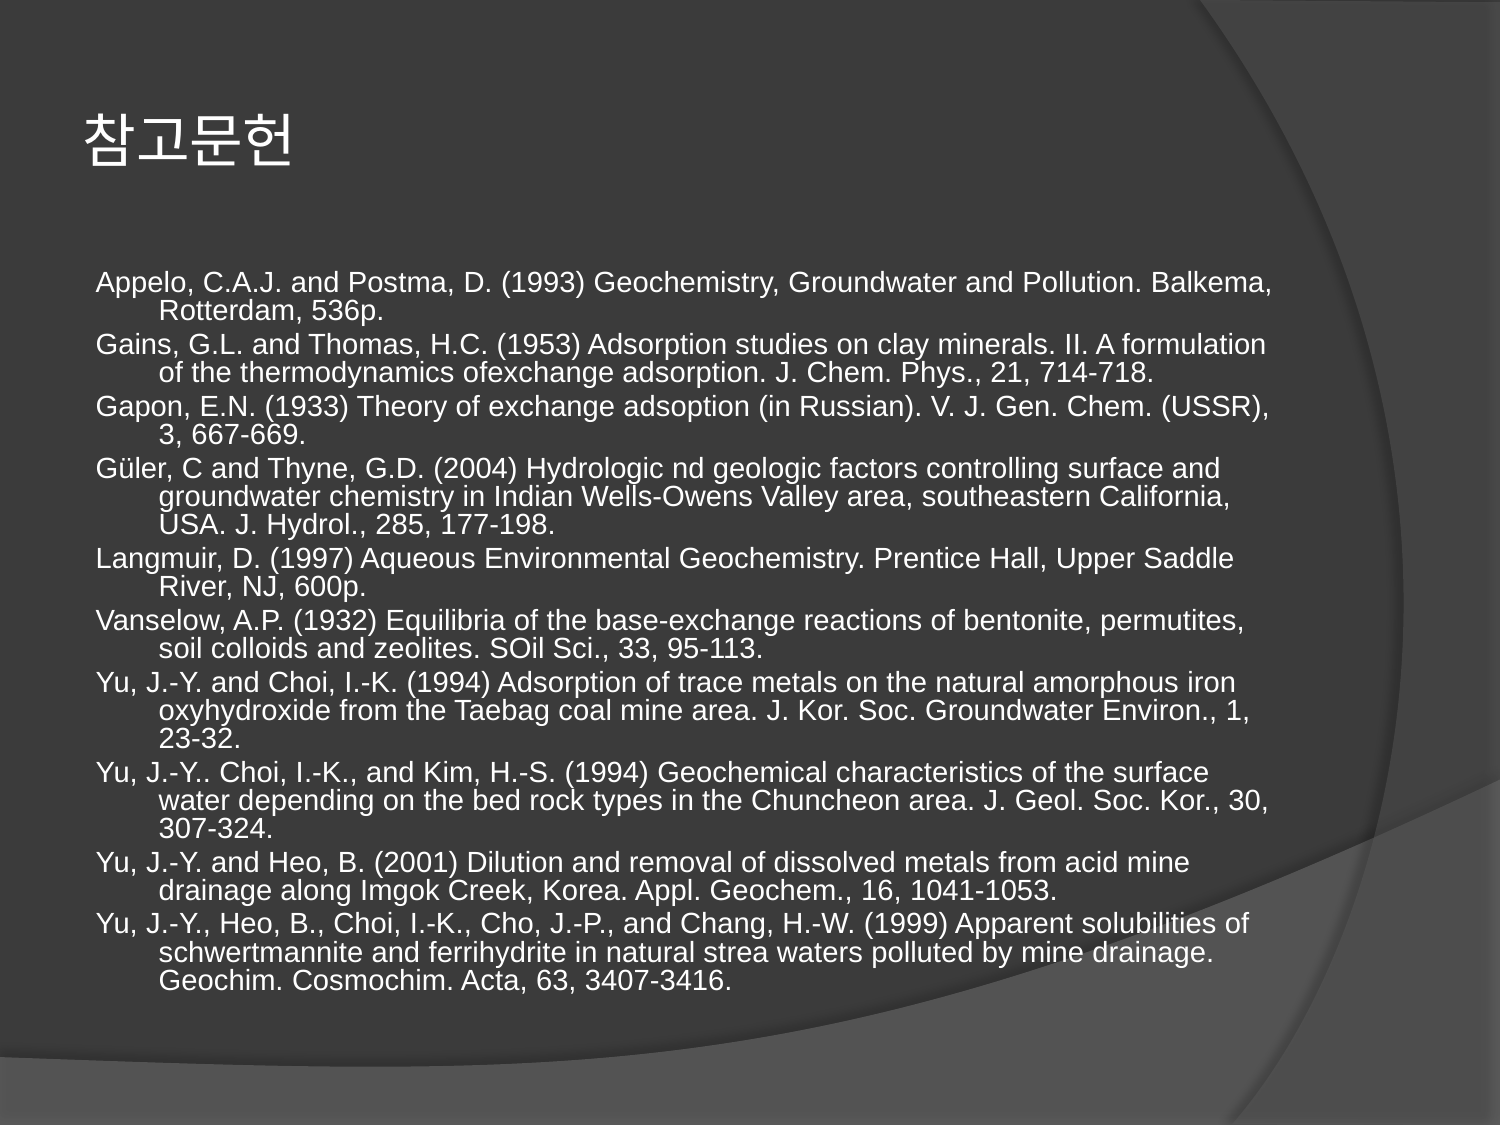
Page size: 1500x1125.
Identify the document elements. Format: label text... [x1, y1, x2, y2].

title 참고문헌 [75, 45, 1300, 233]
list Appelo, C.A.J. and Postma, D. (1993) Geochemistry, Groundwater and Pollution. Balkema, Rotterdam, 536p. Gains, G.L. and Thomas, H.C. (1953) Adsorption studies on clay minerals. II. A formulation of the thermodynamics ofexchange adsorption. J. Chem. Phys., 21, 714-718. Gapon, E.N. (1933) Theory of exchange adsoption (in Russian). V. J. Gen. Chem. (USSR), 3, 667-669. Güler, C and Thyne, G.D. (2004) Hydrologic nd geologic factors controlling surface and groundwater chemistry in Indian Wells-Owens Valley area, southeastern California, USA. J. Hydrol., 285, 177-198. Langmuir, D. (1997) Aqueous Environmental Geochemistry. Prentice Hall, Upper Saddle River, NJ, 600p. Vanselow, A.P. (1932) Equilibria of the base-exchange reactions of bentonite, permutites, soil colloids and zeolites. SOil Sci., 33, 95-113. Yu, J.-Y. and Choi, I.-K. (1994) Adsorption of trace metals on the natural amorphous iron oxyhydroxide from the Taebag coal mine area. J. Kor. Soc. Groundwater Environ., 1, 23-32. Yu, J.-Y.. Choi, I.-K., and Kim, H.-S. (1994) Geochemical characteristics of the surface water depending on the bed rock types in the Chuncheon area. J. Geol. Soc. Kor., 30, 307-324. Yu, J.-Y. and Heo, B. (2001) Dilution and removal of dissolved metals from acid mine drainage along Imgok Creek, Korea. Appl. Geochem., 16, 1041-1053. Yu, J.-Y., Heo, B., Choi, I.-K., Cho, J.-P., and Chang, H.-W. (1999) Apparent solubilities of schwertmannite and ferrihydrite in natural strea waters polluted by mine drainage. Geochim. Cosmochim. Acta, 63, 3407-3416. [75, 262, 1300, 1005]
